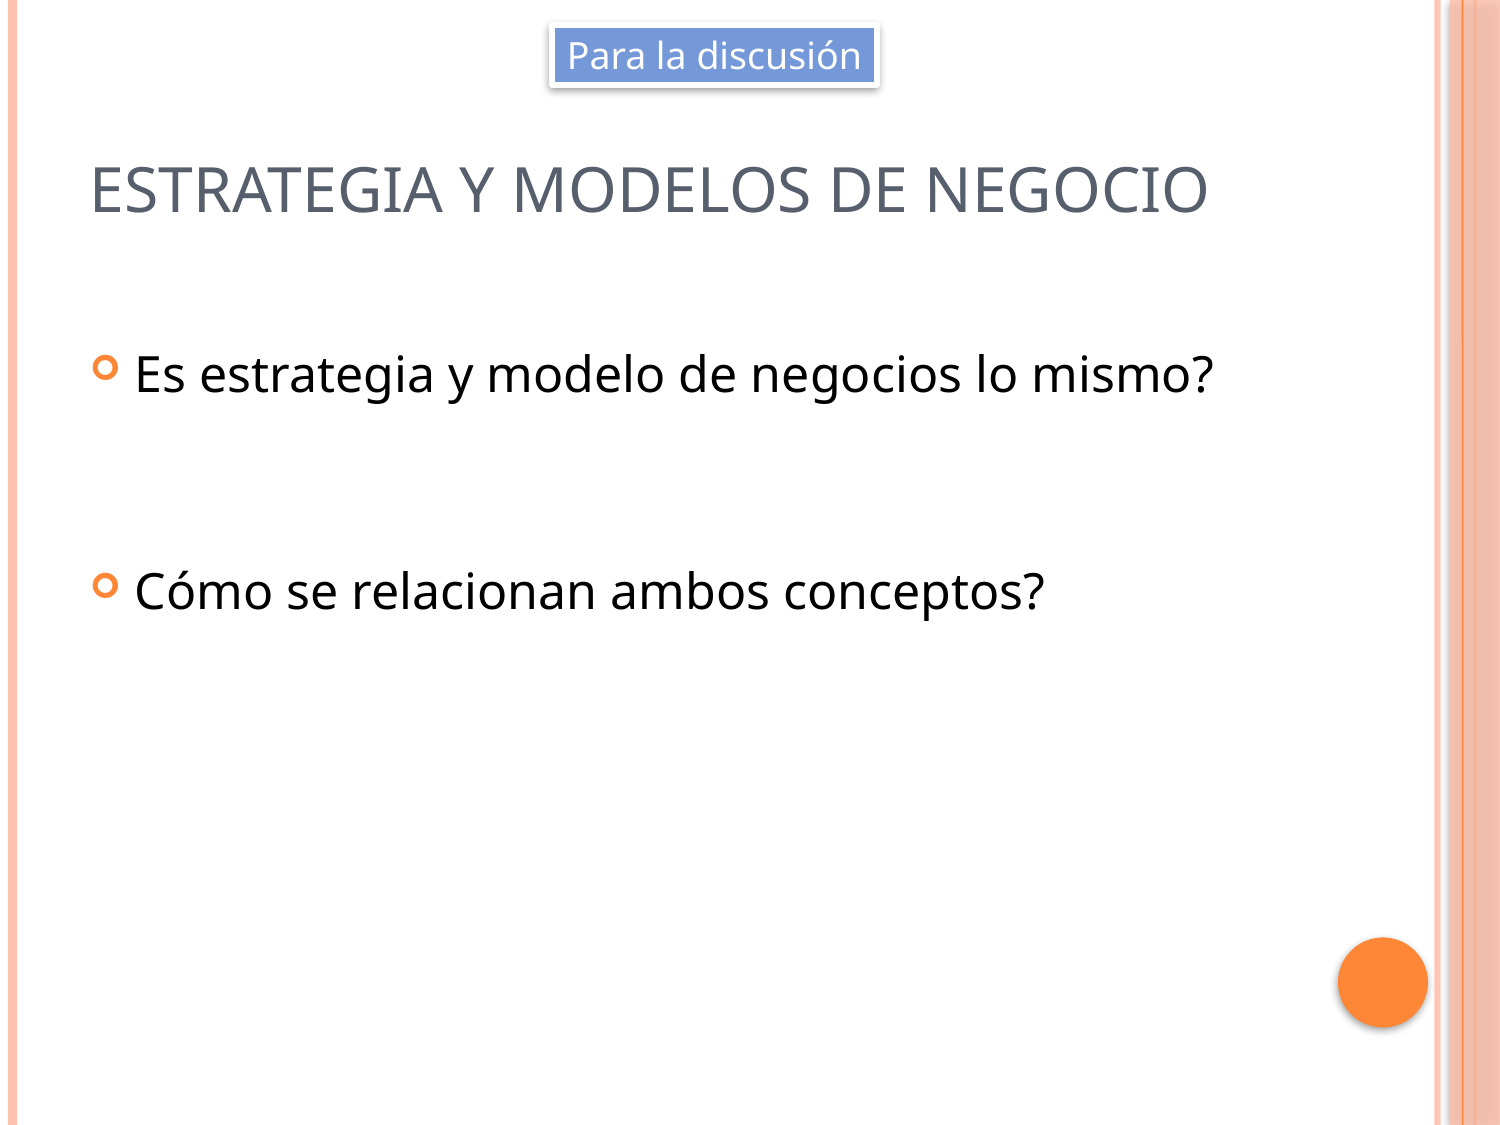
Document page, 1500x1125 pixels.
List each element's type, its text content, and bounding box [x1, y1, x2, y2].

text_box Para la discusión [549, 22, 880, 88]
title Estrategia y modelos de negocio [75, 45, 1300, 233]
list Es estrategia y modelo de negocios lo mismo? Cómo se relacionan ambos conceptos? [75, 262, 1300, 1062]
